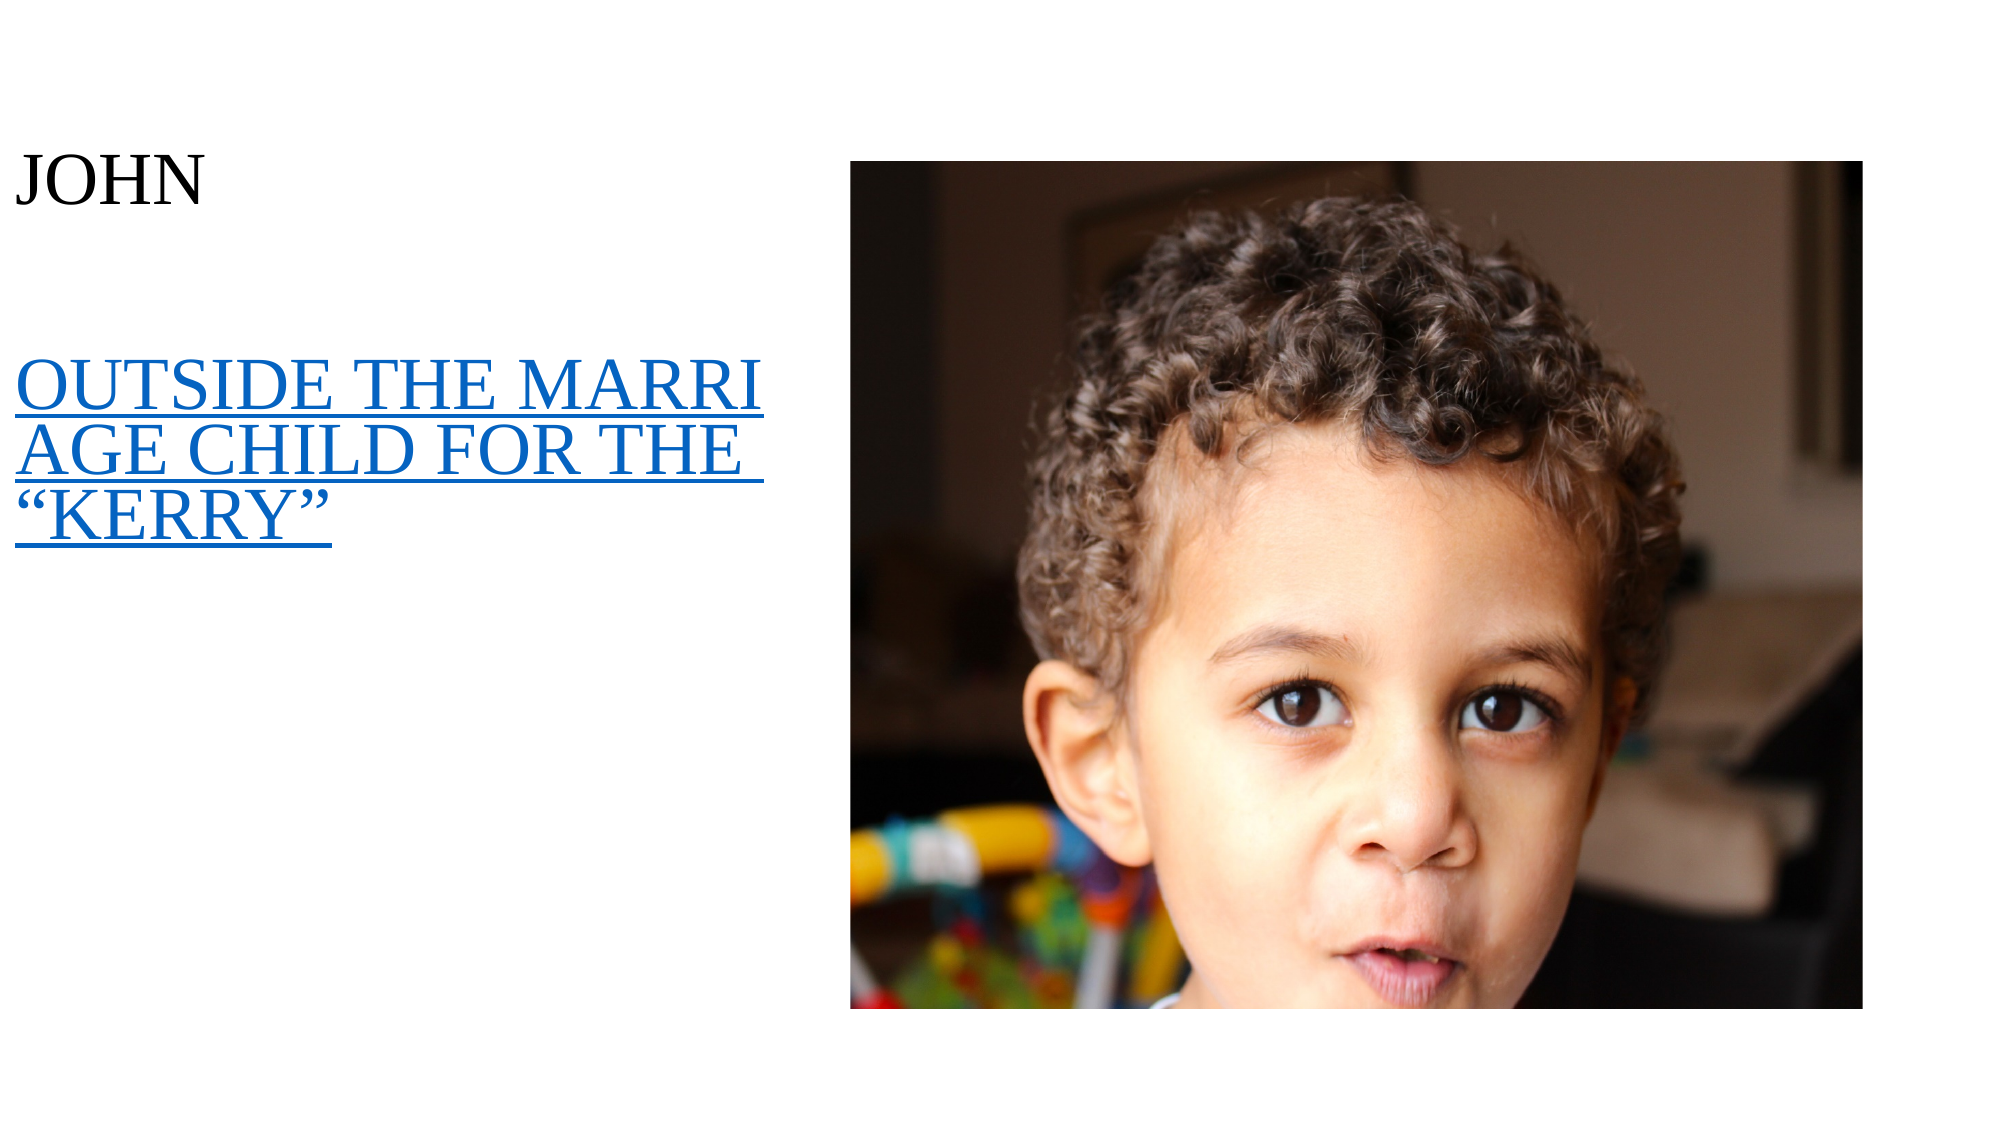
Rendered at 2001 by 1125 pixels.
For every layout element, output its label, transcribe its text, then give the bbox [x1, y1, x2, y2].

title JOHN [0, 0, 783, 229]
picture [850, 161, 1863, 1009]
list OUTSIDE THE MARRIAGE CHILD FOR THE “KERRY” [0, 337, 783, 963]
